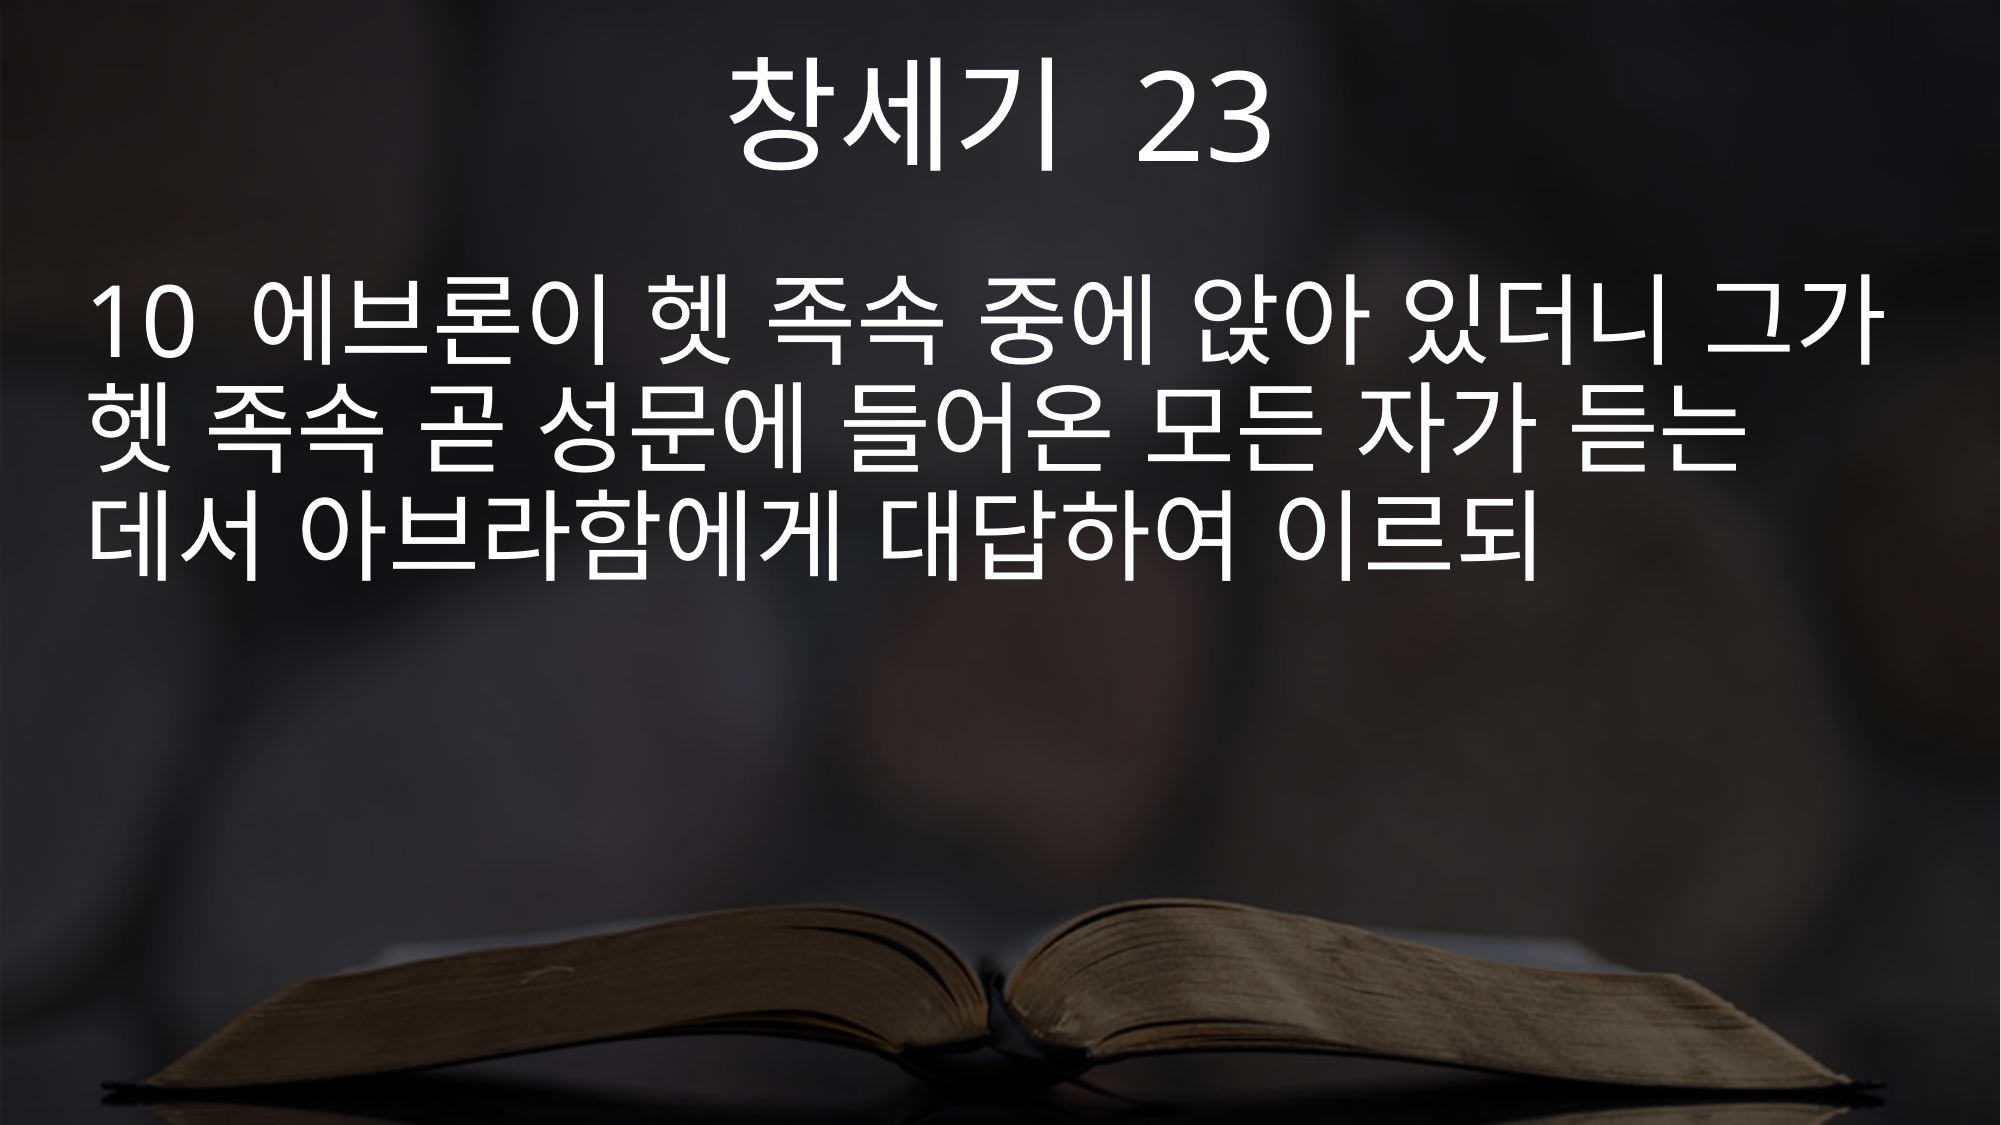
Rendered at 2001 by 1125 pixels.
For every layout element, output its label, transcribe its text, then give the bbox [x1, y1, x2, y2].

list 10 에브론이 헷 족속 중에 앉아 있더니 그가 헷 족속 곧 성문에 들어온 모든 자가 듣는 데서 아브라함에게 대답하여 이르되 [69, 263, 1953, 423]
picture [0, 0, 2001, 1125]
footer 창세기 23 [0, 32, 2000, 192]
